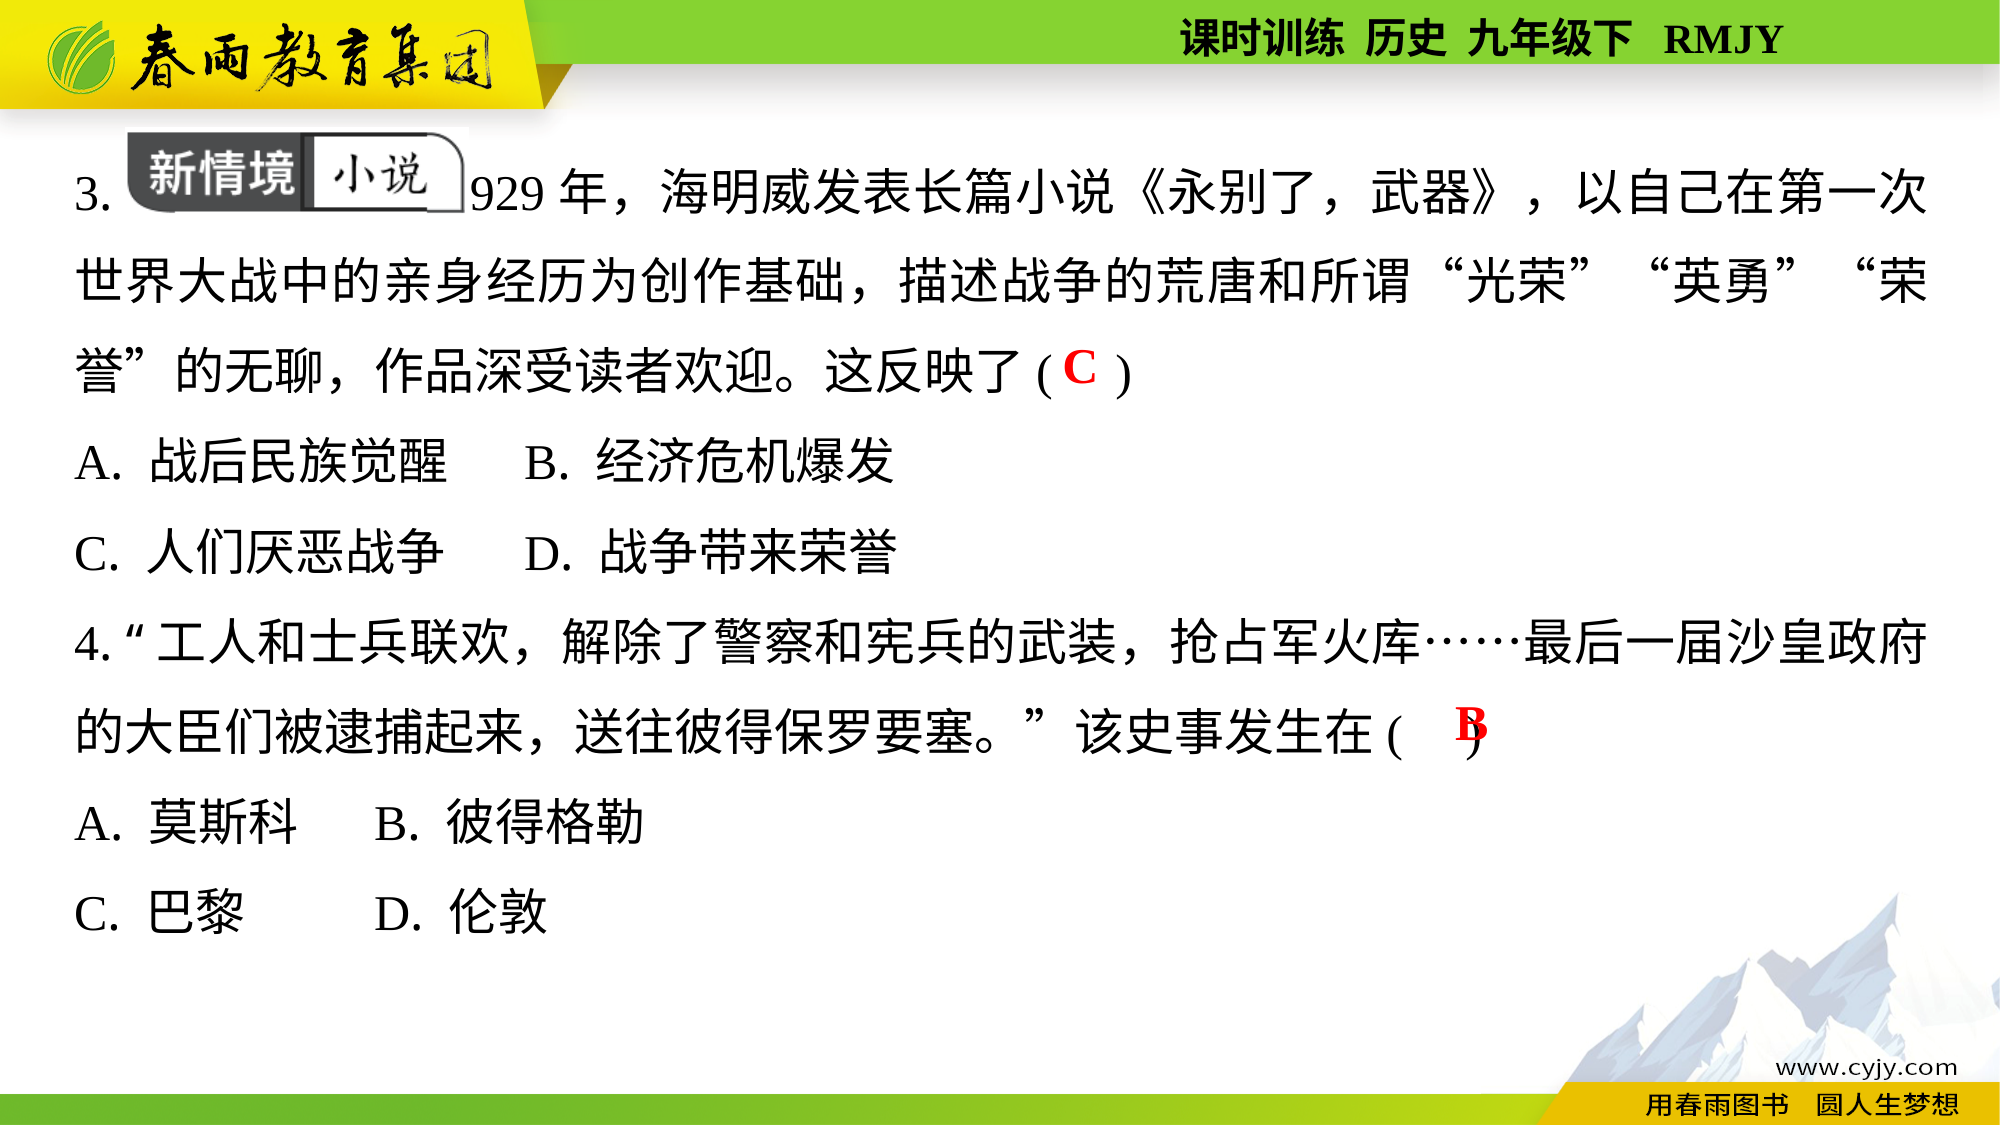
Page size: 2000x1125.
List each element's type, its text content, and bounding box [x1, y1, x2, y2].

text_box B [1440, 683, 1504, 759]
picture [0, 0, 2000, 1125]
list 3. 1929年，海明威发表长篇小说《永别了，武器》，以自己在第一次世界大战中的亲身经历为创作基础，描述战争的荒唐和所谓“光荣”“英勇”“荣誉”的无聊，作品深受读者欢迎。这反映了( ) A. 战后民族觉醒 B. 经济危机爆发 C. 人们厌恶战争 D. 战争带来荣誉 4. “工人和士兵联欢，解除了警察和宪兵的武装，抢占军火库……最后一届沙皇政府的大臣们被逮捕起来，送往彼得保罗要塞。”该史事发生在( ) A. 莫斯科 B. 彼得格勒 C. 巴黎 D. 伦敦 [59, 122, 1944, 956]
text_box C [1047, 326, 1114, 401]
